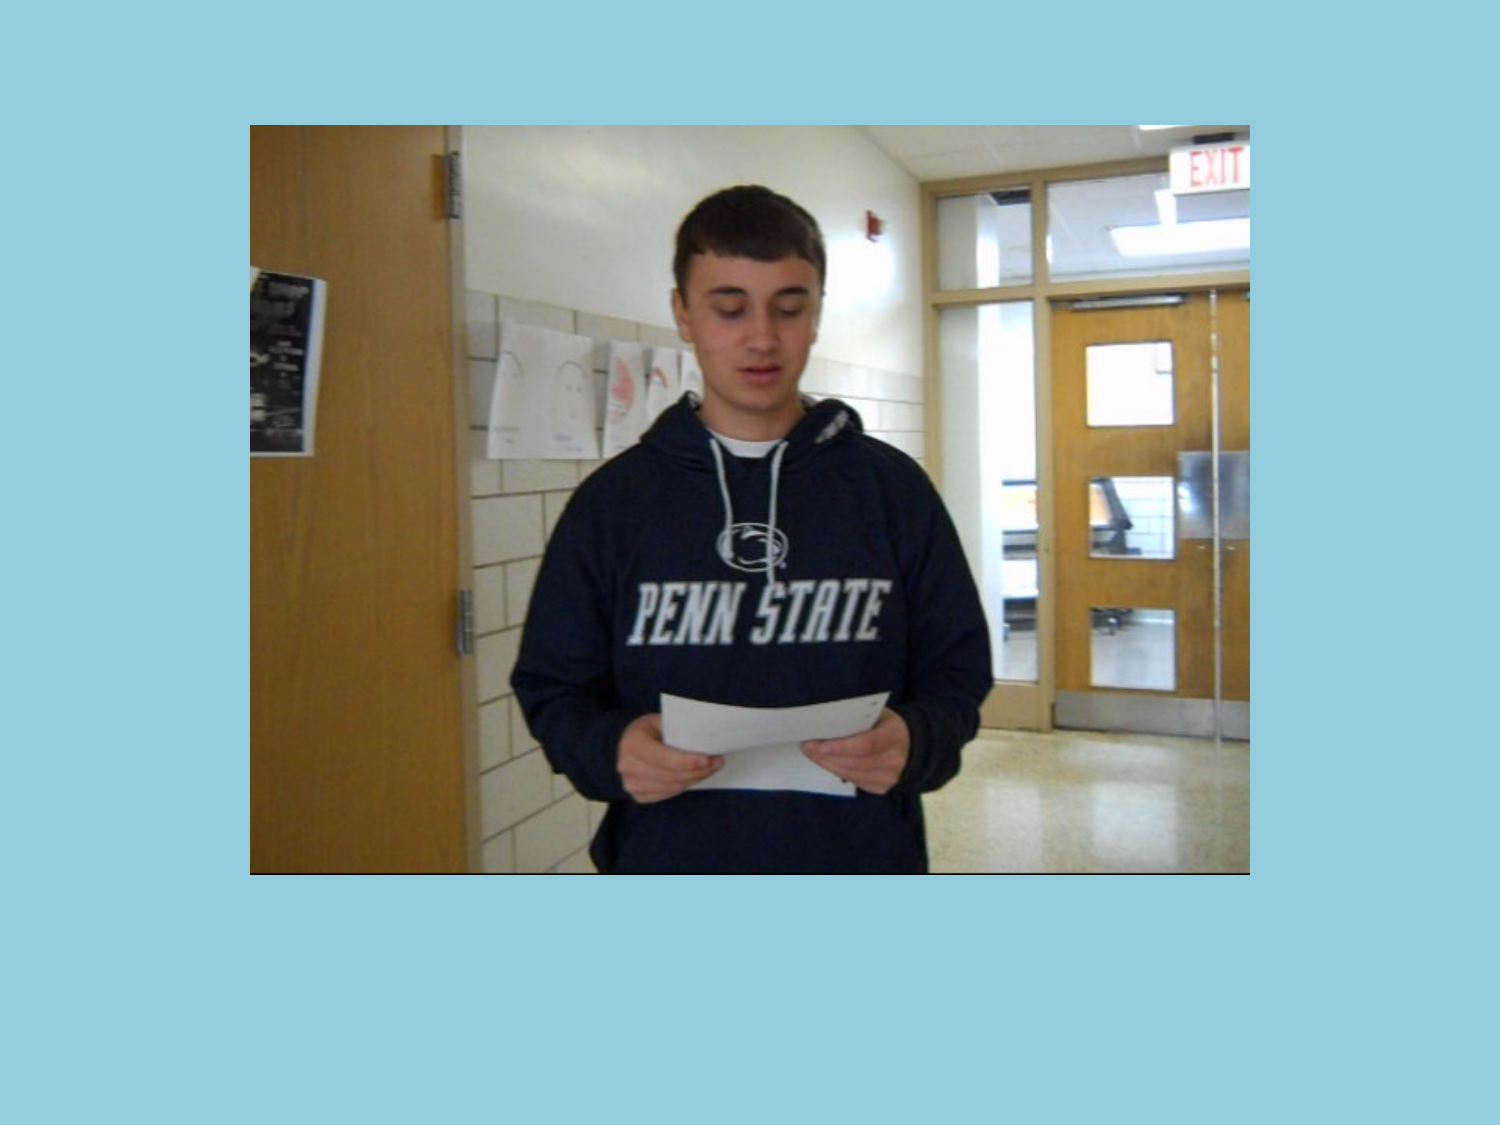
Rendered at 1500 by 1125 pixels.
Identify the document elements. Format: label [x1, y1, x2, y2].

list [249, 124, 1251, 876]
